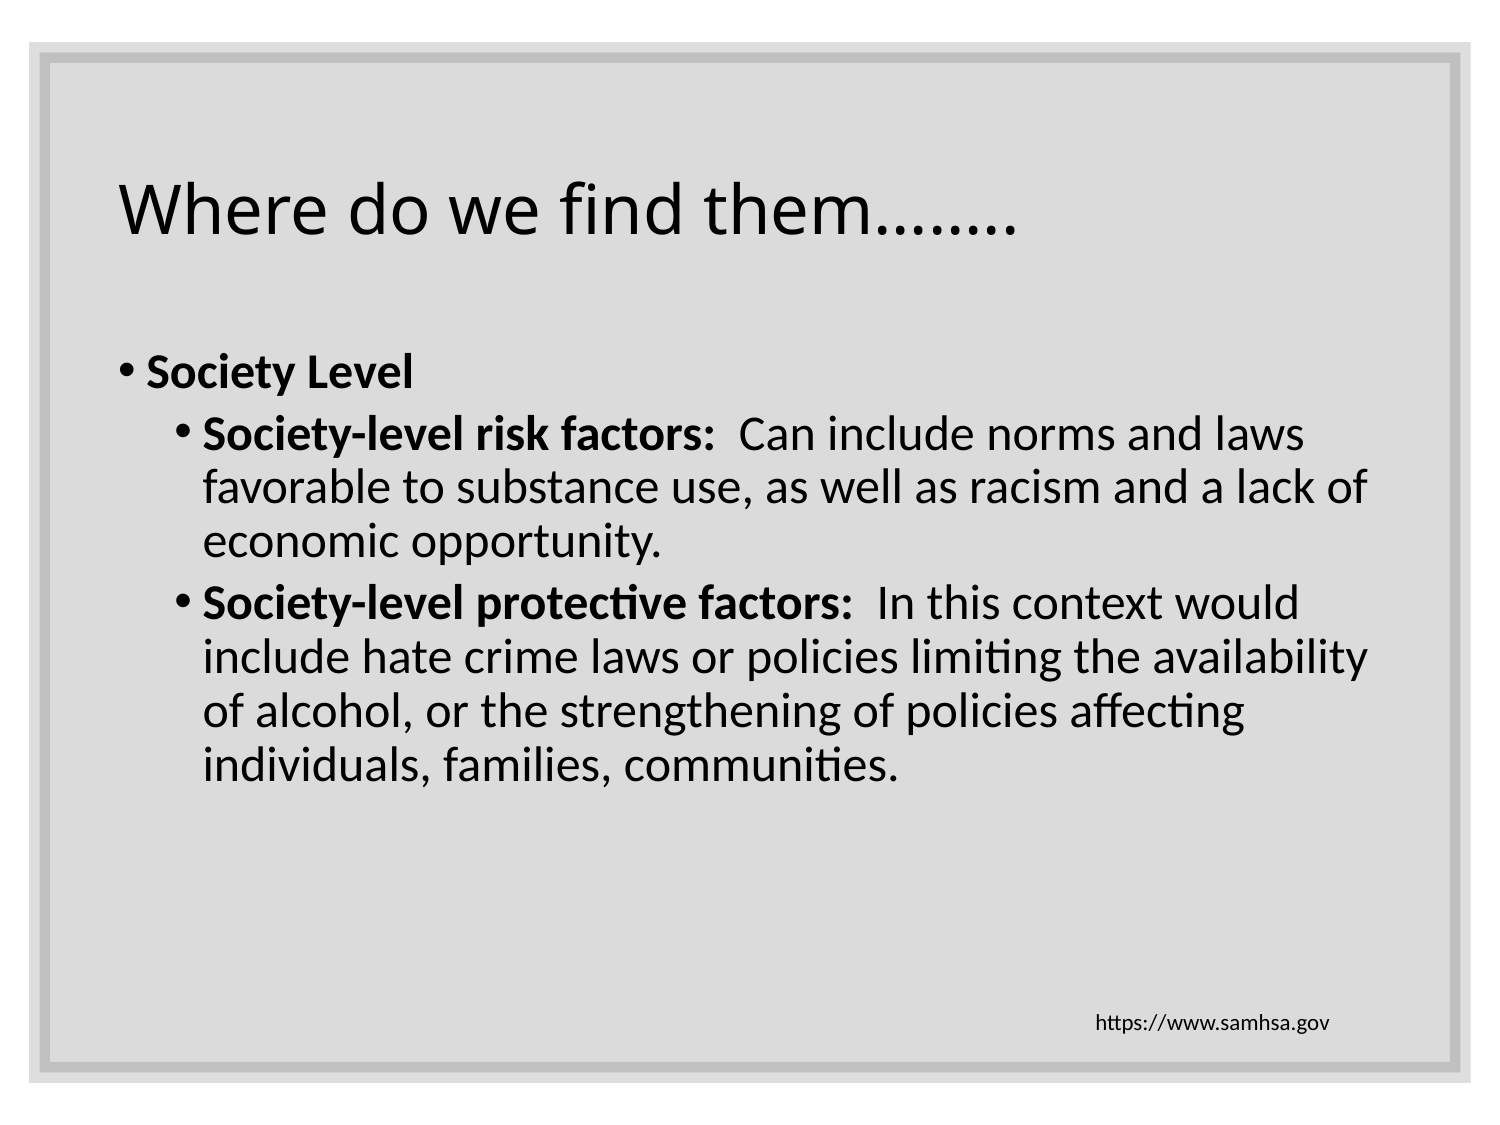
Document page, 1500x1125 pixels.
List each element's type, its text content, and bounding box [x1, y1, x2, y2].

text_box https://www.samhsa.gov [1080, 999, 1462, 1043]
list Society Level Society-level risk factors: Can include norms and laws favorable to substance use, as well as racism and a lack of economic opportunity. Society-level protective factors: In this context would include hate crime laws or policies limiting the availability of alcohol, or the strengthening of policies affecting individuals, families, communities. [103, 337, 1397, 973]
text_box [38, 51, 1461, 1073]
title Where do we find them…….. [103, 103, 1397, 322]
